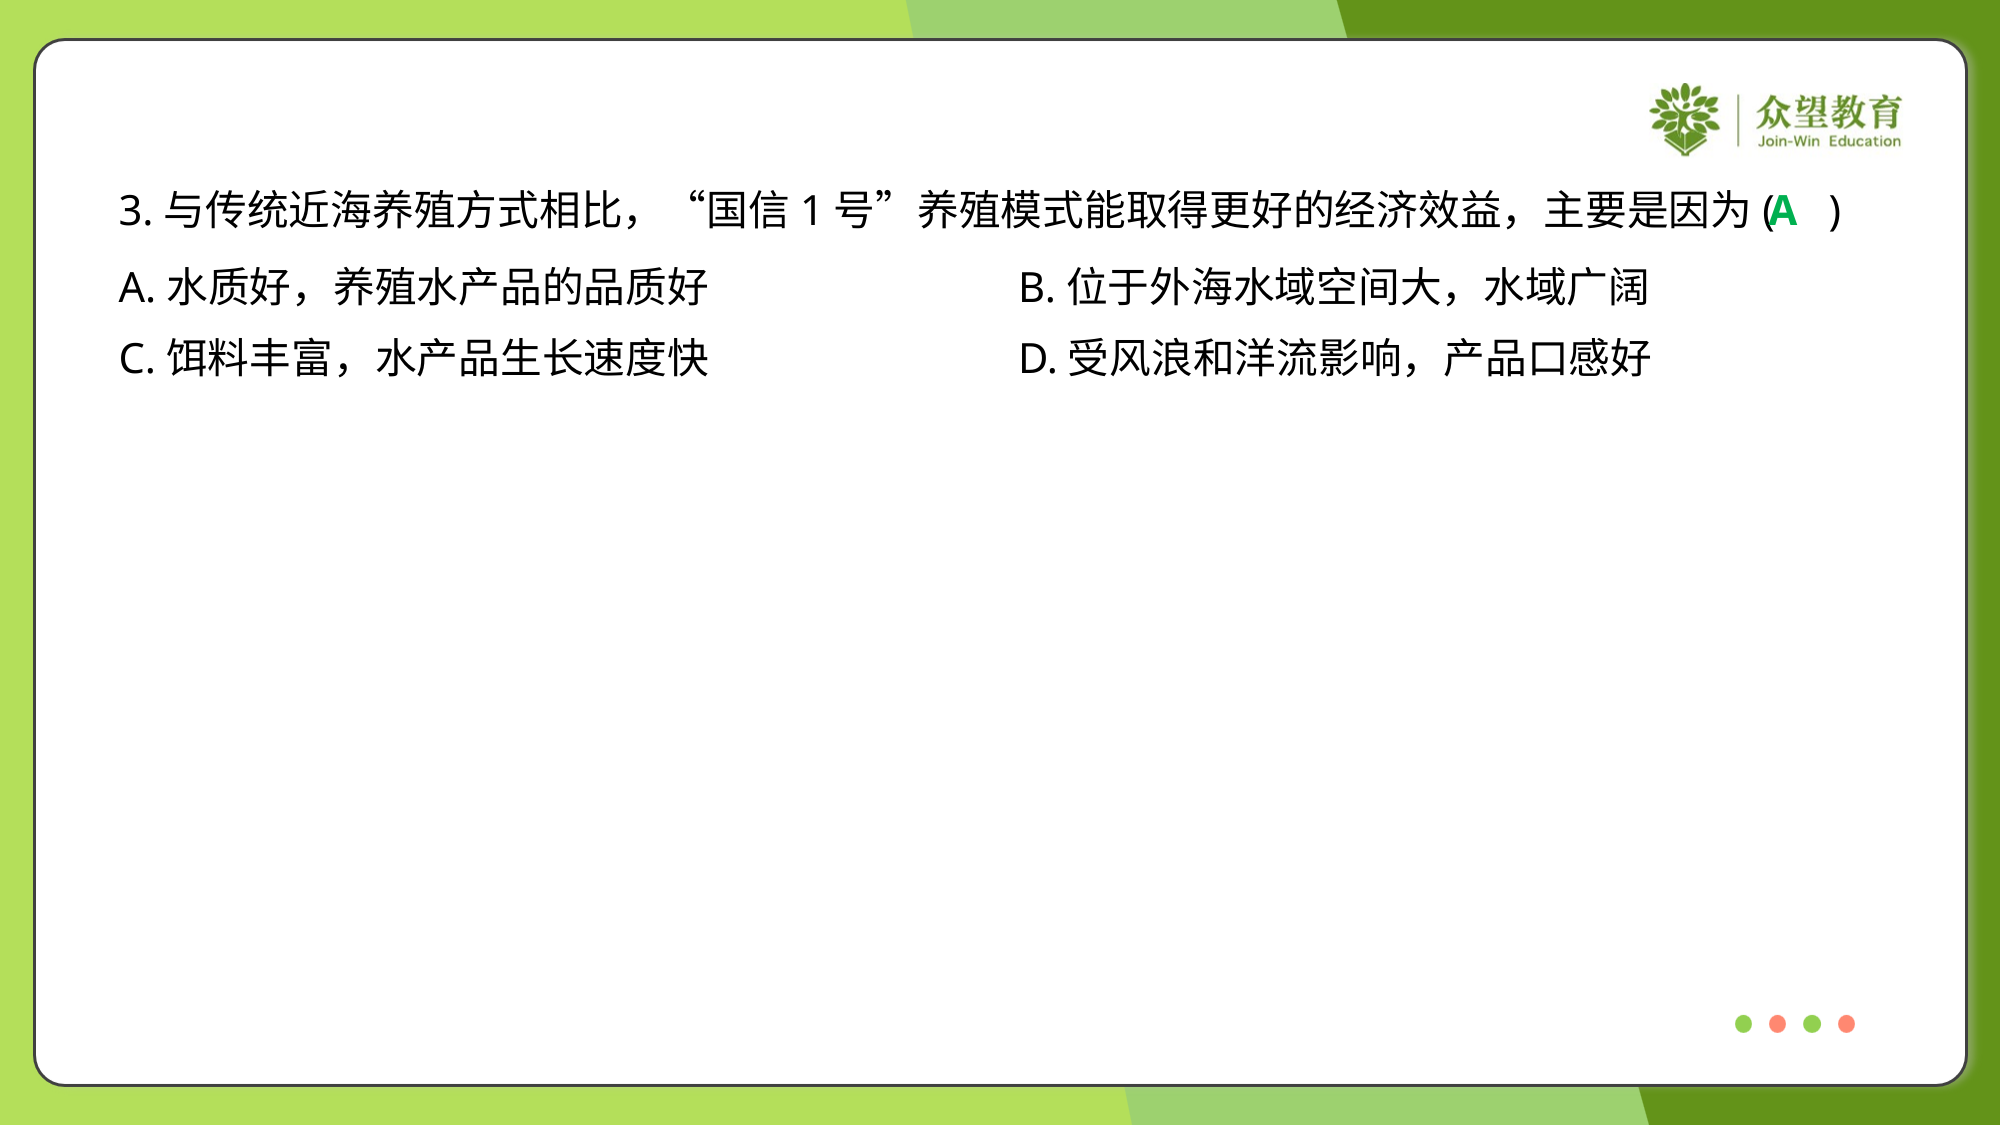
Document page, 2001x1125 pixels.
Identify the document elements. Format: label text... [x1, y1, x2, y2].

text_box 3.与传统近海养殖方式相比，“国信1号”养殖模式能取得更好的经济效益，主要是因为( ) [118, 158, 1752, 226]
text_box A.水质好，养殖水产品的品质好 B.位于外海水域空间大，水域广阔 C.饵料丰富，水产品生长速度快 D.受风浪和洋流影响，产品口感好 [118, 235, 1883, 374]
text_box A [1752, 158, 1814, 226]
text_box 3.与传统近海养殖方式相比，“国信1号”养殖模式能取得更好的经济效益，主要是因为( ) [1814, 158, 1883, 226]
picture [0, 0, 2000, 1125]
